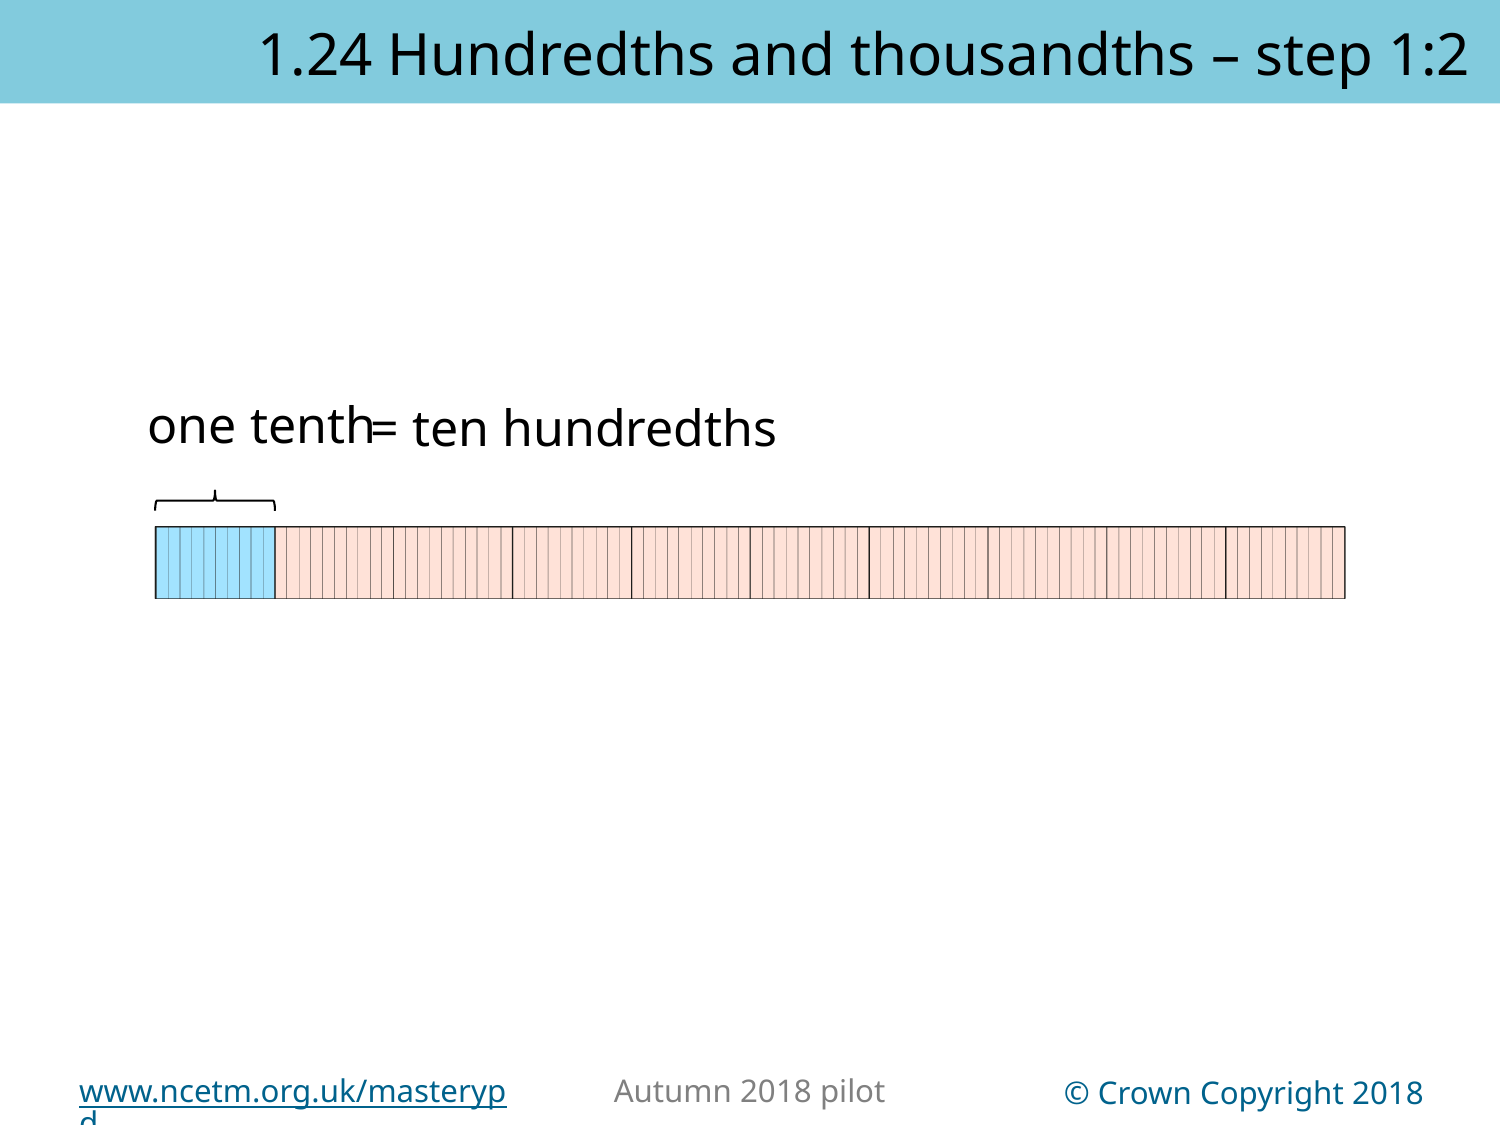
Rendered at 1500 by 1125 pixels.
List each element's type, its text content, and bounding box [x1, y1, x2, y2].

text_box [155, 490, 275, 511]
list 1.24 Hundredths and thousandths – step 1:2 [0, 0, 1500, 104]
text_box one tenth [132, 386, 392, 462]
picture [154, 525, 1346, 600]
text_box = ten hundredths [355, 389, 793, 465]
